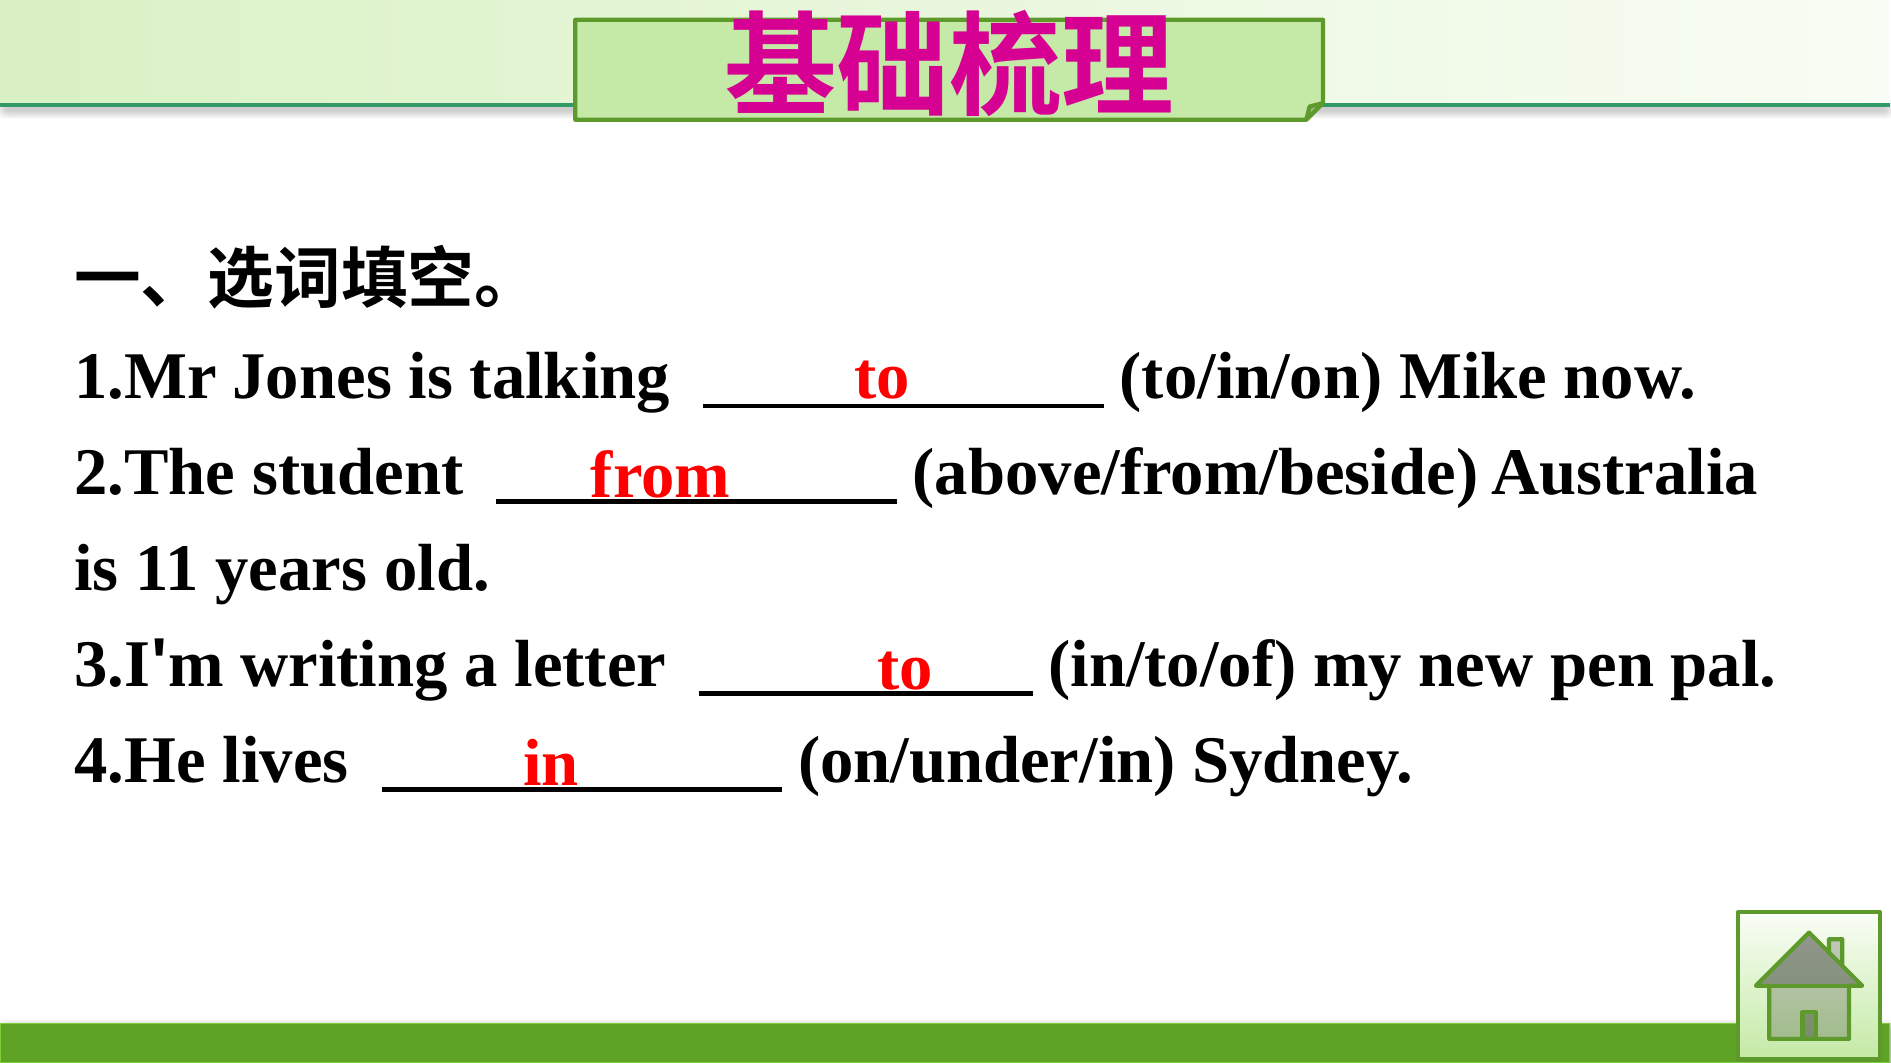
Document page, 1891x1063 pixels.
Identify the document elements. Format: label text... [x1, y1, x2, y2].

text_box to [839, 308, 942, 420]
text_box 基础梳理 [573, 17, 1326, 122]
text_box from [576, 407, 763, 519]
text_box to [862, 599, 965, 710]
text_box in [508, 695, 594, 806]
text_box 一、选词填空。 1.Mr Jones is talking (to/in/on) Mike now. 2.The student (above/from/beside) Australia is 11 years old. 3.I'm writing a letter (in/to/of) my new pen pal. 4.He lives (on/under/in) Sydney. [59, 212, 1833, 803]
